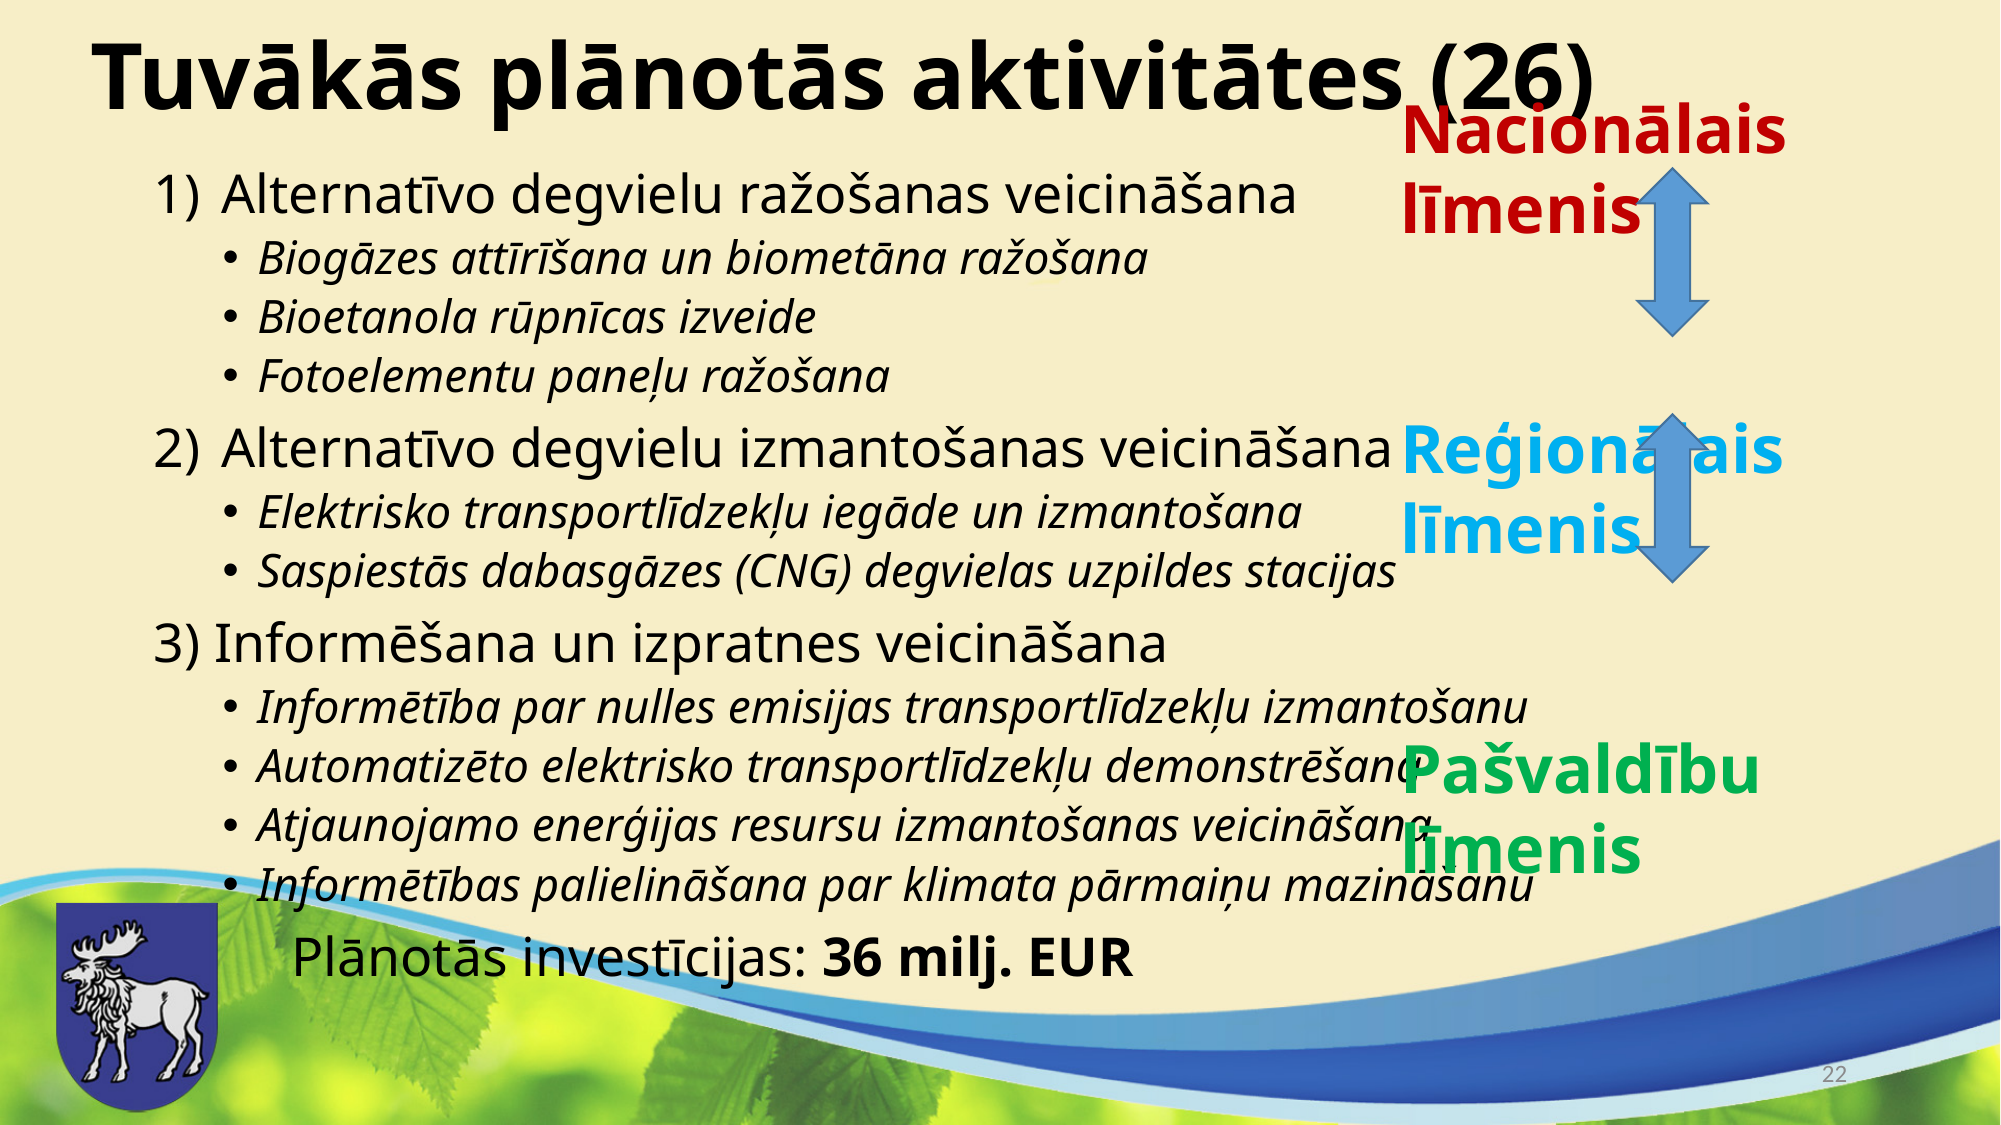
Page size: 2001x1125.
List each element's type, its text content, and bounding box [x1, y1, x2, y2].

list Alternatīvo degvielu ražošanas veicināšana Biogāzes attīrīšana un biometāna ražošana Bioetanola rūpnīcas izveide Fotoelementu paneļu ražošana Alternatīvo degvielu izmantošanas veicināšana Elektrisko transportlīdzekļu iegāde un izmantošana Saspiestās dabasgāzes (CNG) degvielas uzpildes stacijas 3) Informēšana un izpratnes veicināšana Informētība par nulles emisijas transportlīdzekļu izmantošanu Automatizēto elektrisko transportlīdzekļu demonstrēšana Atjaunojamo enerģijas resursu izmantošanas veicināšana Informētības palielināšana par klimata pārmaiņu mazināšanu Plānotās investīcijas: 36 milj. EUR [138, 159, 1638, 1014]
text_box [1634, 166, 1711, 338]
slide_number 22 [1412, 1042, 1863, 1103]
title Tuvākās plānotās aktivitātes (26) [75, 0, 1800, 160]
text_box [1634, 412, 1711, 584]
text_box Nacionālais līmenis Reģionālais līmenis Pašvaldību līmenis [1385, 79, 1969, 895]
picture [0, 0, 2001, 1125]
